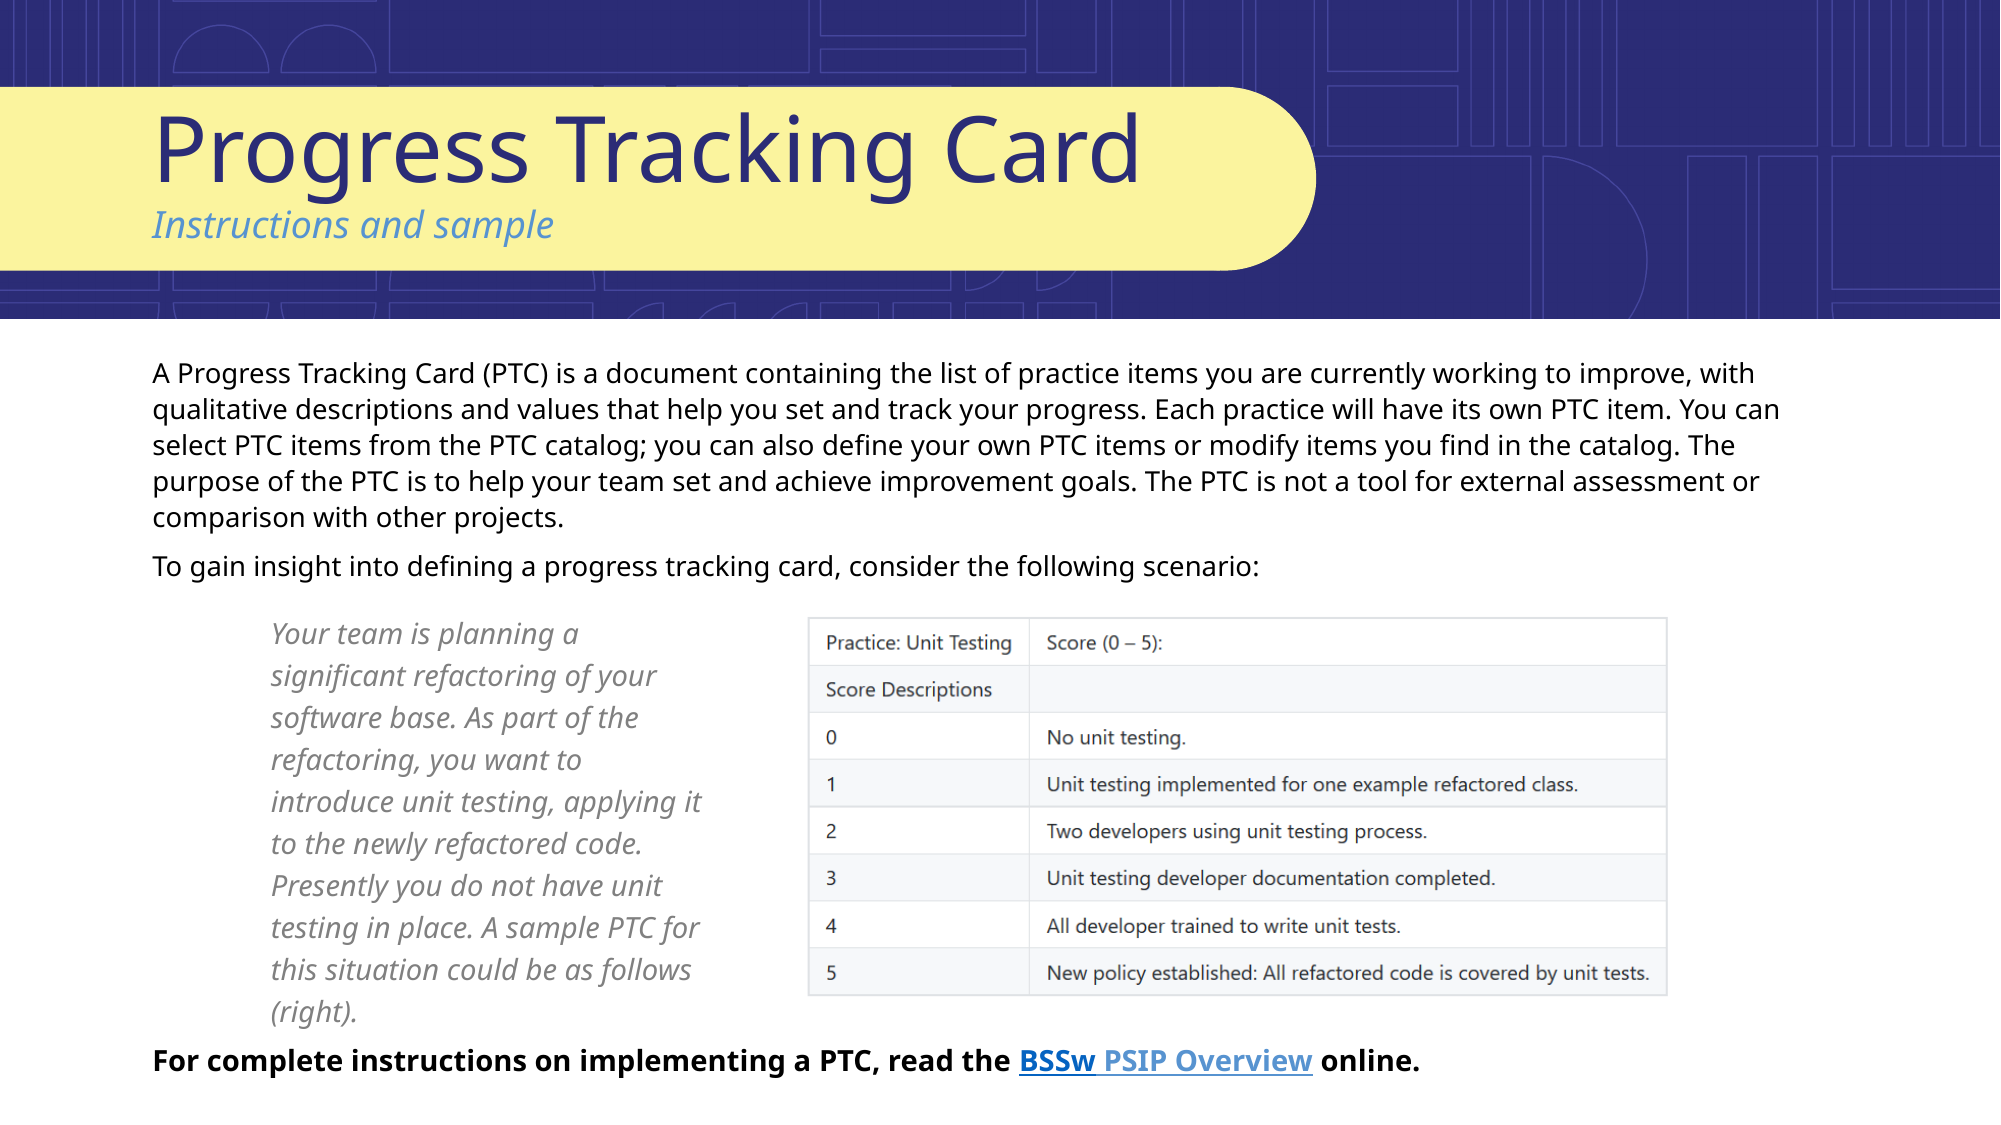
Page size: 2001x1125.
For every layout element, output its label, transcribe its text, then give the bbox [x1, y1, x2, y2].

text_box Your team is planning a significant refactoring of your software base. As part of the refactoring, you want to introduce unit testing, applying it to the newly refactored code. Presently you do not have unit testing in place. A sample PTC for this situation could be as follows (right). [256, 601, 722, 1035]
picture [799, 601, 1686, 1009]
picture [0, 0, 2000, 319]
text_box For complete instructions on implementing a PTC, read the BSSw PSIP Overview online. [137, 1035, 1656, 1090]
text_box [0, 86, 1317, 271]
list A Progress Tracking Card (PTC) is a document containing the list of practice items you are currently working to improve, with qualitative descriptions and values that help you set and track your progress. Each practice will have its own PTC item. You can select PTC items from the PTC catalog; you can also define your own PTC items or modify items you find in the catalog. The purpose of the PTC is to help your team set and achieve improvement goals. The PTC is not a tool for external assessment or comparison with other projects. To gain insight into defining a progress tracking card, consider the following scenario: [137, 344, 1863, 591]
